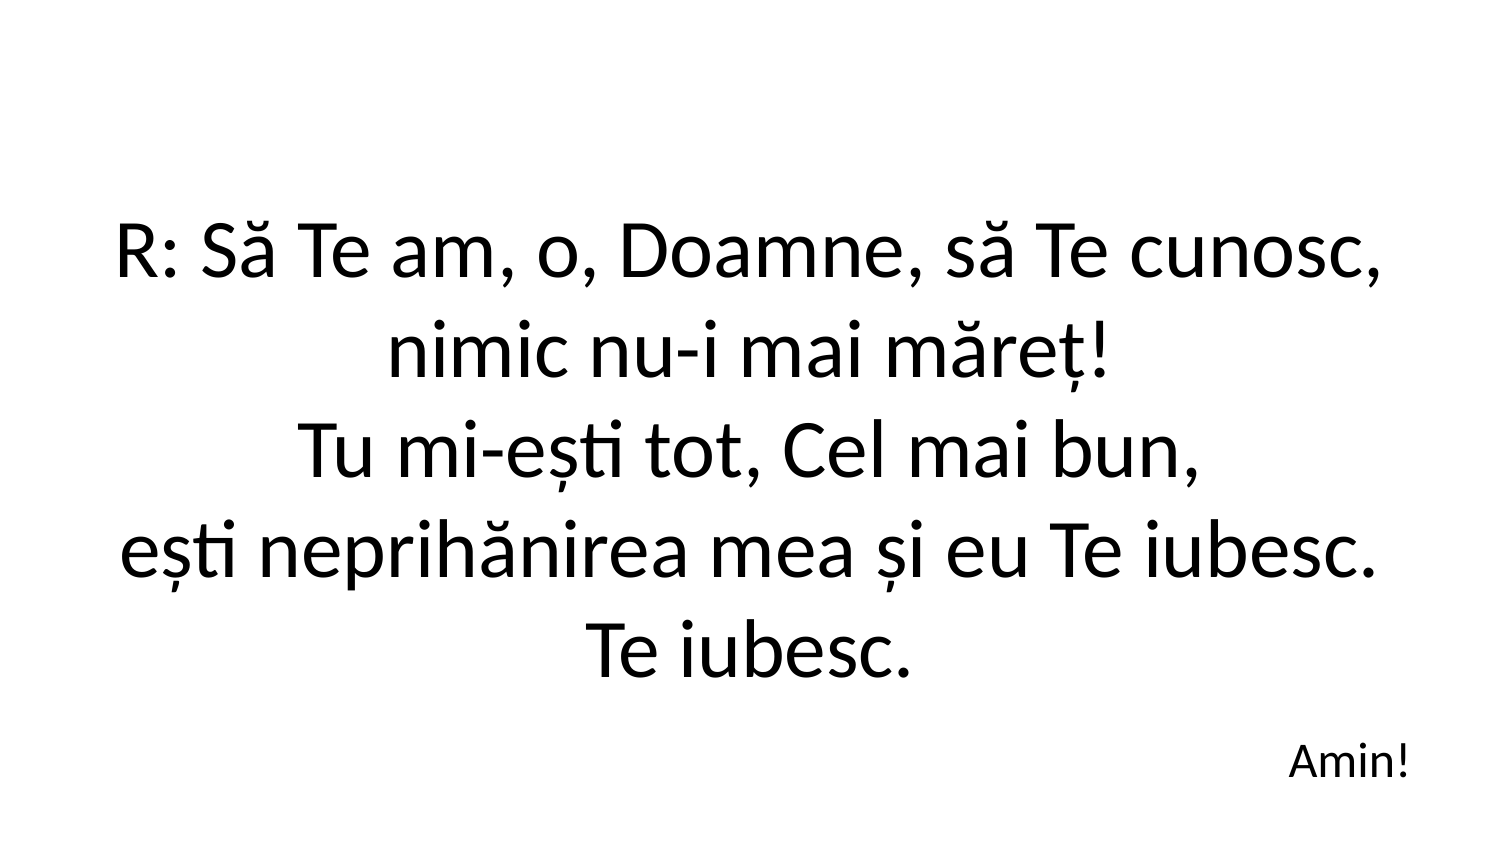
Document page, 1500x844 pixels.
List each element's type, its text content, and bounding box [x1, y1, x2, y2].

text_box R: Să Te am, o, Doamne, să Te cunosc, nimic nu-i mai măreț! Tu mi-ești tot, Cel mai bun, ești neprihănirea mea și eu Te iubesc. Te iubesc. [99, 142, 1401, 702]
text_box Amin! [1273, 674, 1427, 795]
